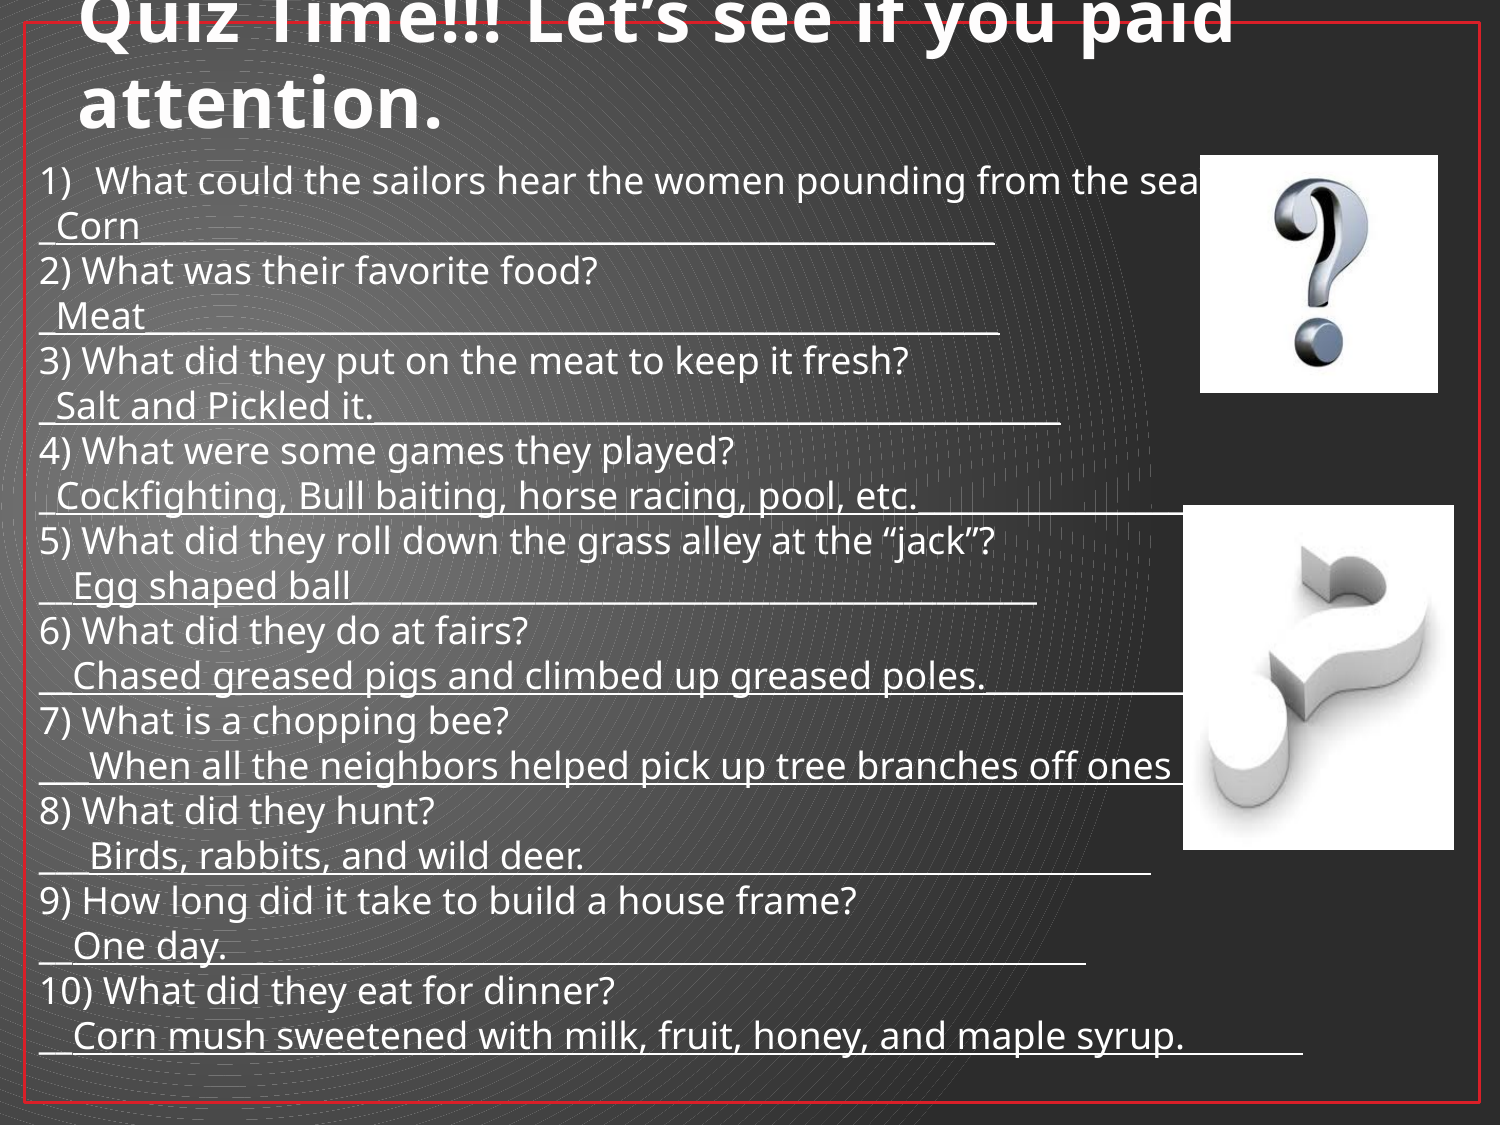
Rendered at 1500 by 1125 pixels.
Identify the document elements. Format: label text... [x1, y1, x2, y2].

picture [1199, 155, 1438, 394]
picture [1183, 505, 1455, 851]
title Quiz Time!!! Let’s see if you paid attention. [62, 0, 1413, 150]
text_box What could the sailors hear the women pounding from the sea? _Corn___________________________________________________ 2) What was their favorite food? _Meat___________________________________________________ 3) What did they put on the meat to keep it fresh? _Salt and Pickled it._________________________________________ 4) What were some games they played? _Cockfighting, Bull baiting, horse racing, pool, etc._________________ 5) What did they roll down the grass alley at the “jack”? __Egg shaped ball_________________________________________ 6) What did they do at fairs? __Chased greased pigs and climbed up greased poles._____________ 7) What is a chopping bee? ___When all the neighbors helped pick up tree branches off ones land._ 8) What did they hunt? ___Birds, rabbits, and wild deer. 9) How long did it take to build a house frame? __One day. 10) What did they eat for dinner? __Corn mush sweetened with milk, fruit, honey, and maple syrup. [24, 149, 1319, 1065]
